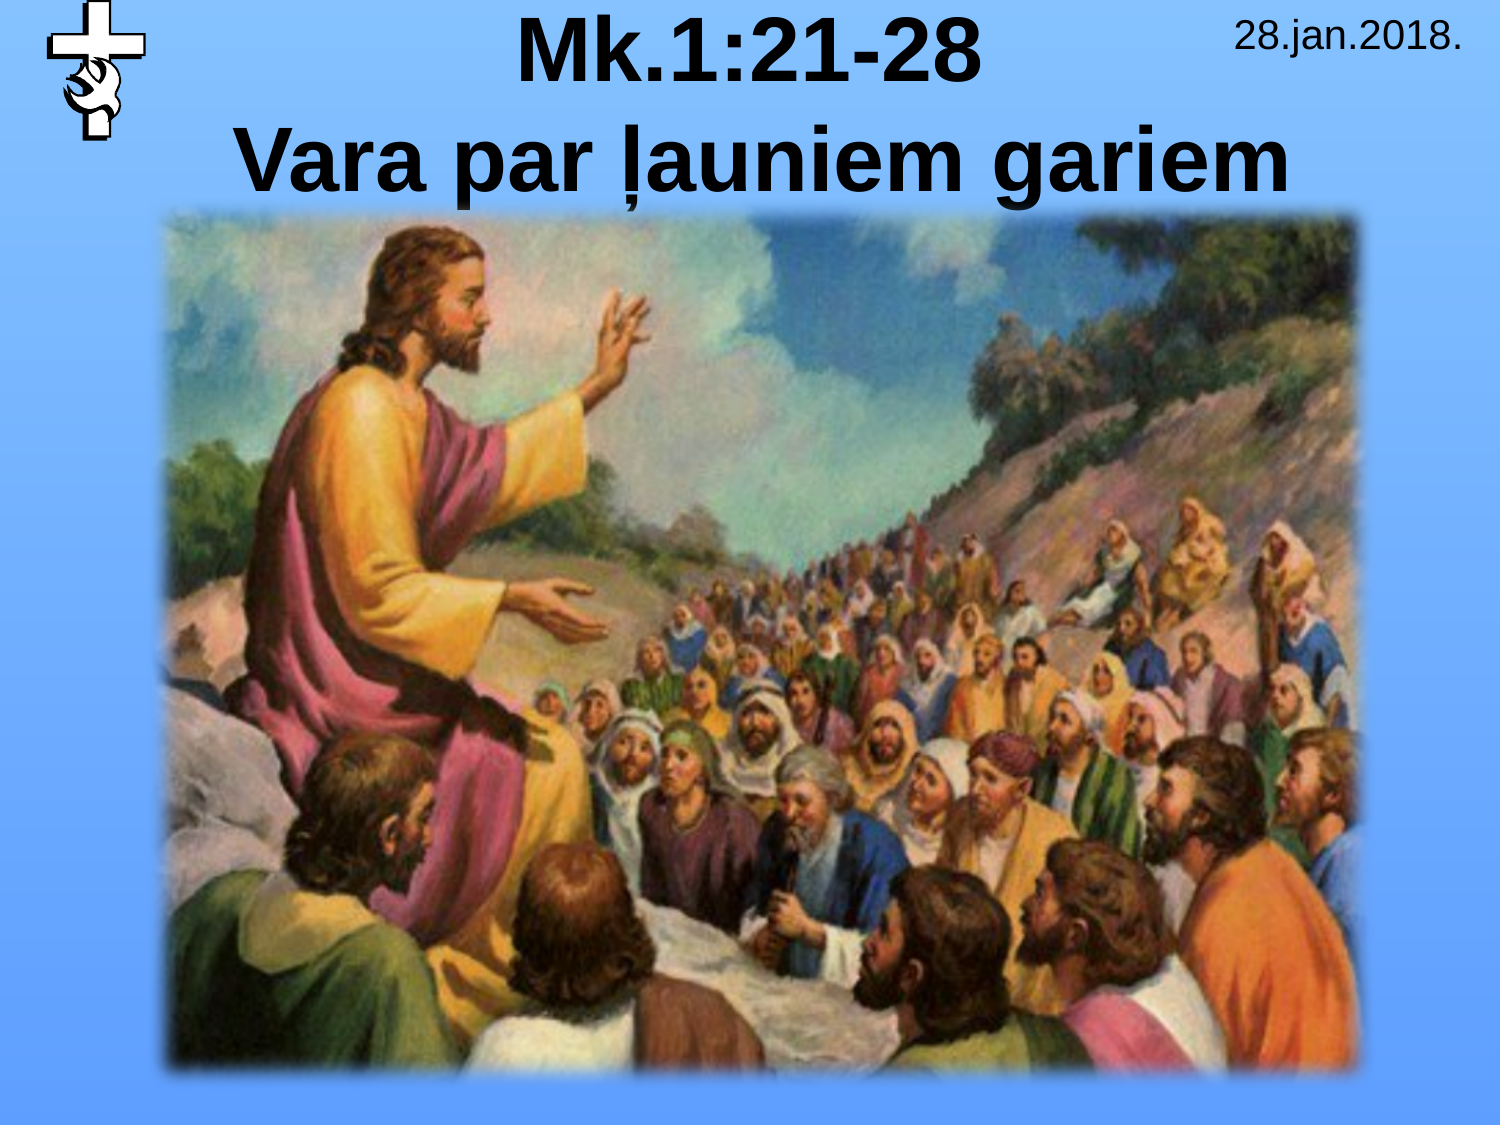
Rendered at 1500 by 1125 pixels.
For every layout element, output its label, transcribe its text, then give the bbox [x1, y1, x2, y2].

text_box 28.jan.2018. [1218, 0, 1500, 65]
title Mk.1:21-28 Vara par ļauniem gariem [0, 11, 1500, 188]
picture [46, 0, 146, 141]
picture [148, 197, 1376, 1089]
